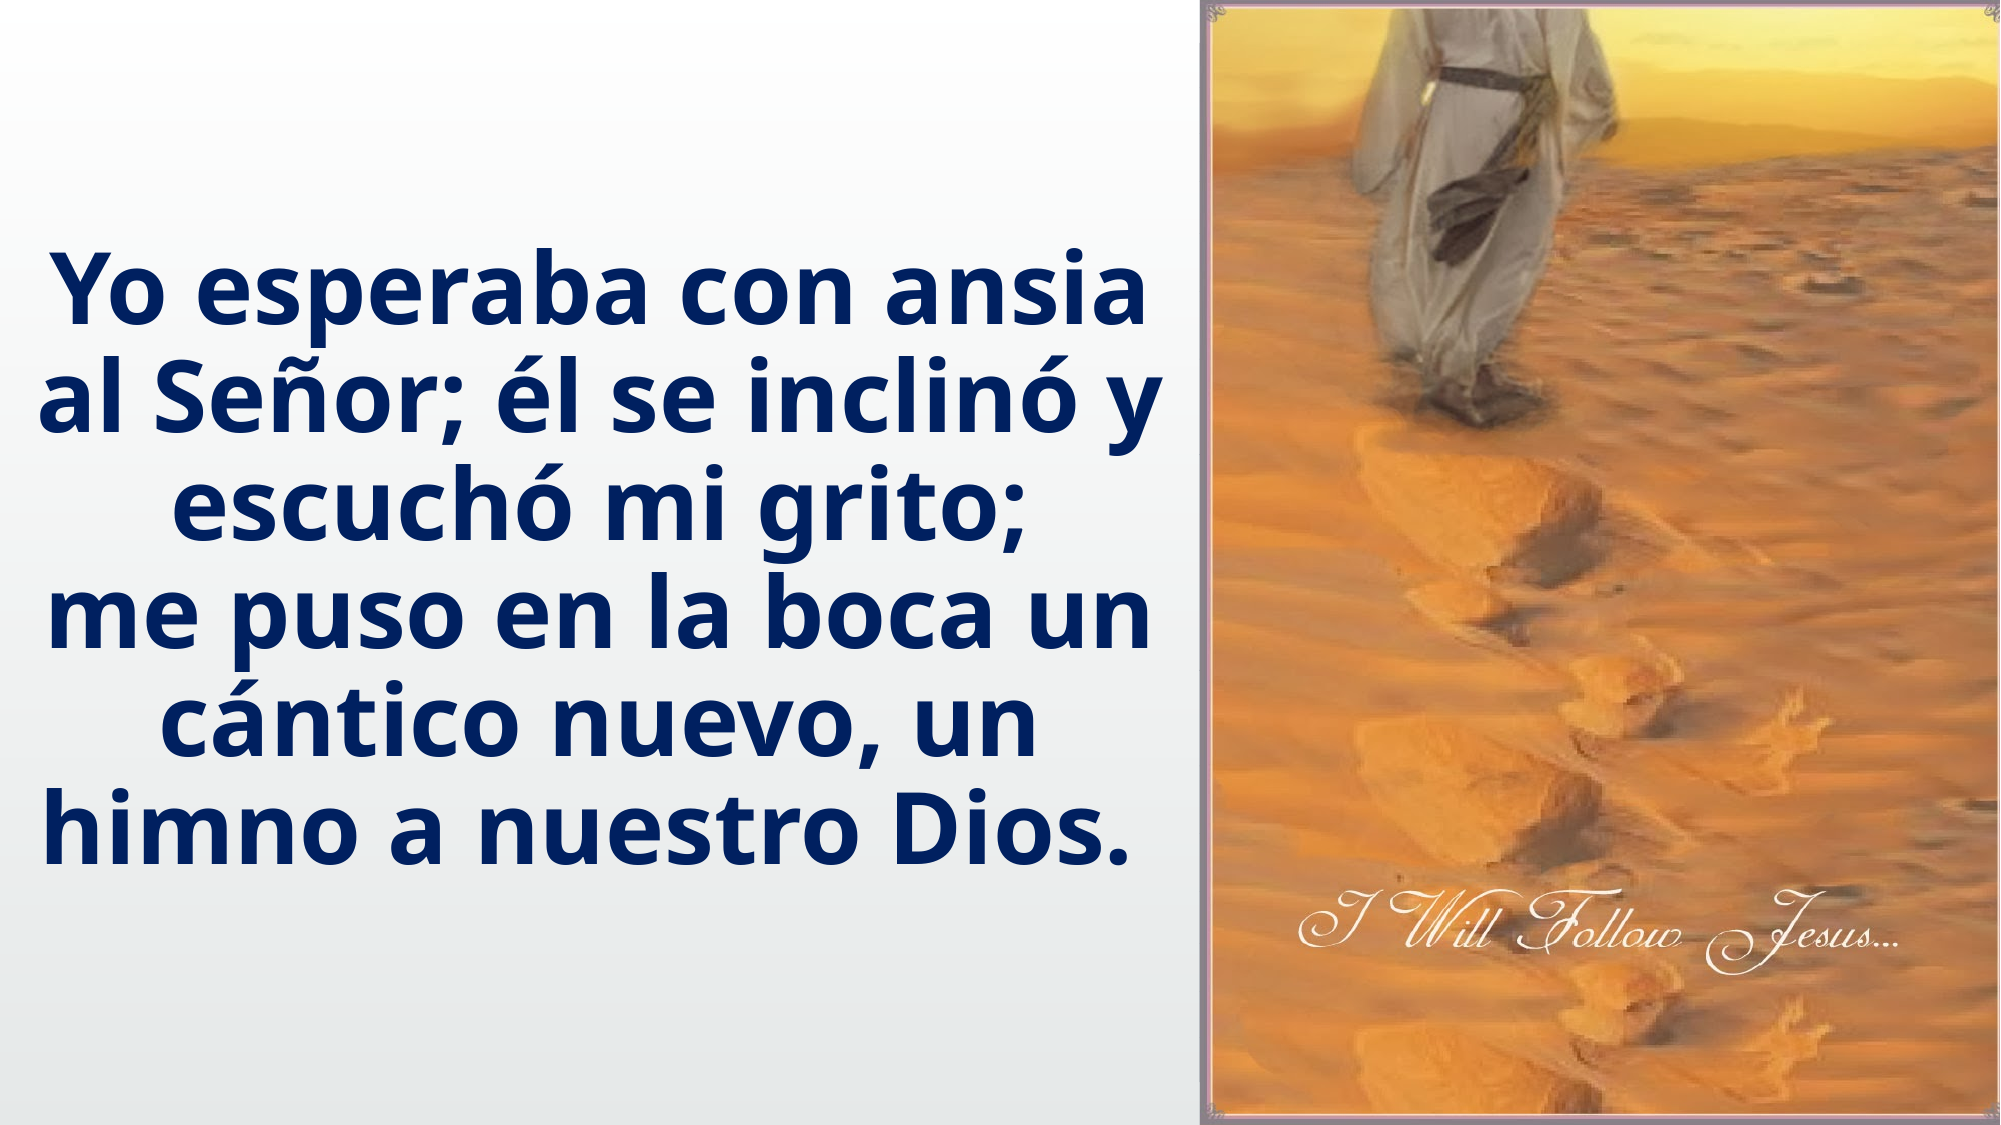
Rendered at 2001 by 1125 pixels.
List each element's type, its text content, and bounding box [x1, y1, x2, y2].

picture [1200, 0, 2000, 1125]
title Yo esperaba con ansia al Señor; él se inclinó y escuchó mi grito; me puso en la boca un cántico nuevo, un himno a nuestro Dios. [0, 0, 1200, 1125]
